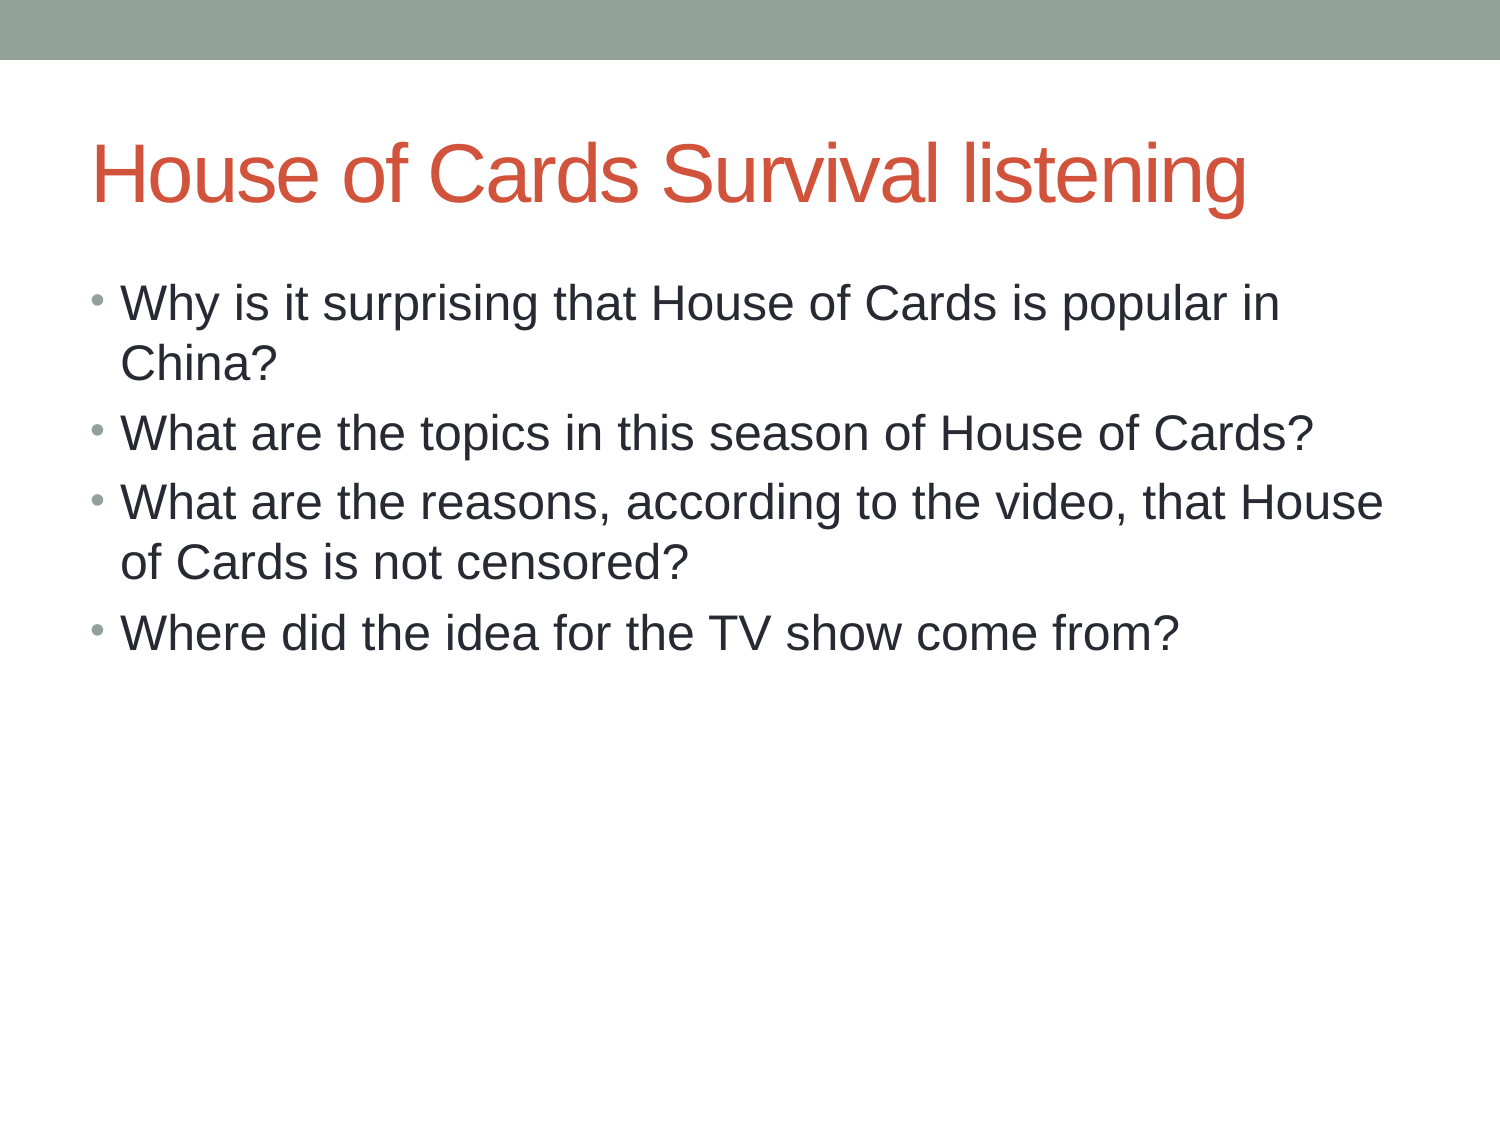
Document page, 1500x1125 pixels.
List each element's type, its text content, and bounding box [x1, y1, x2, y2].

list Why is it surprising that House of Cards is popular in China? What are the topics in this season of House of Cards? What are the reasons, according to the video, that House of Cards is not censored? Where did the idea for the TV show come from? [75, 262, 1425, 1063]
title House of Cards Survival listening [75, 87, 1425, 250]
